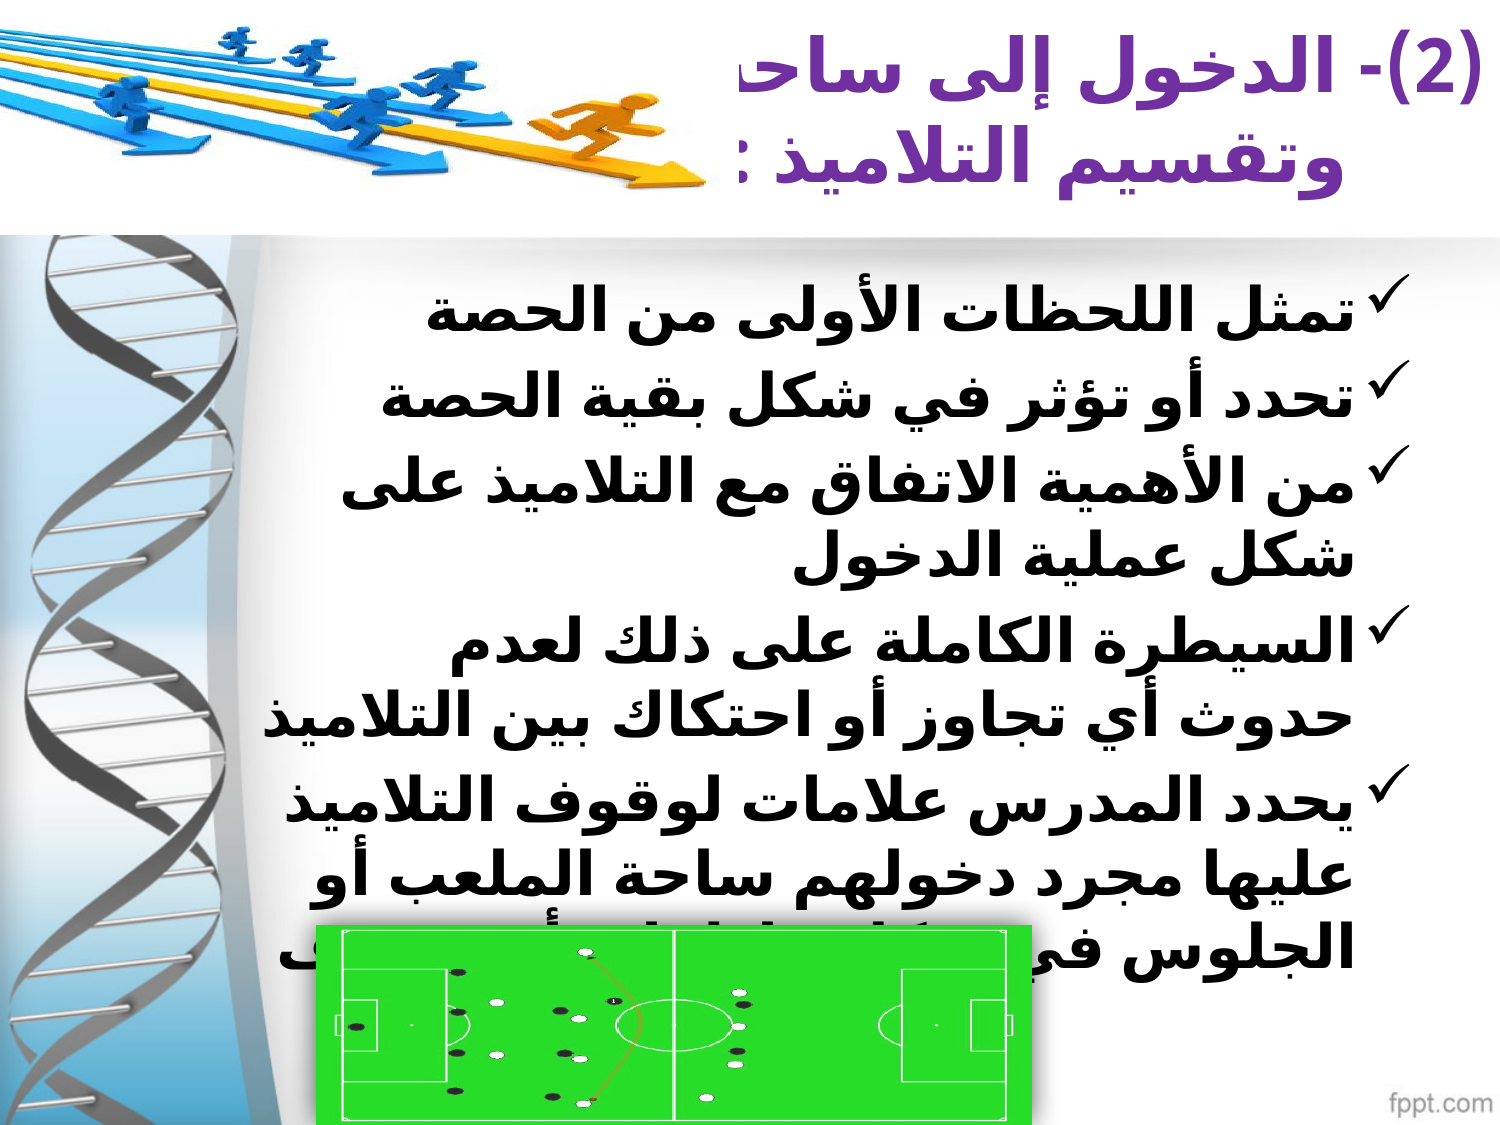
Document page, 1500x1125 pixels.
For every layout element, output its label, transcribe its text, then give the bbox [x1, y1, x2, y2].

title (2)- الدخول إلى ساحة الملعب وتقسيم التلاميذ : [150, 58, 1500, 247]
picture [0, 0, 739, 235]
picture [316, 925, 1032, 1125]
list تمثل اللحظات الأولى من الحصة تحدد أو تؤثر في شكل بقية الحصة من الأهمية الاتفاق مع التلاميذ على شكل عملية الدخول السيطرة الكاملة على ذلك لعدم حدوث أي تجاوز أو احتكاك بين التلاميذ يحدد المدرس علامات لوقوف التلاميذ عليها مجرد دخولهم ساحة الملعب أو الجلوس في شكل قاطرات أو صفوف [246, 262, 1425, 1005]
